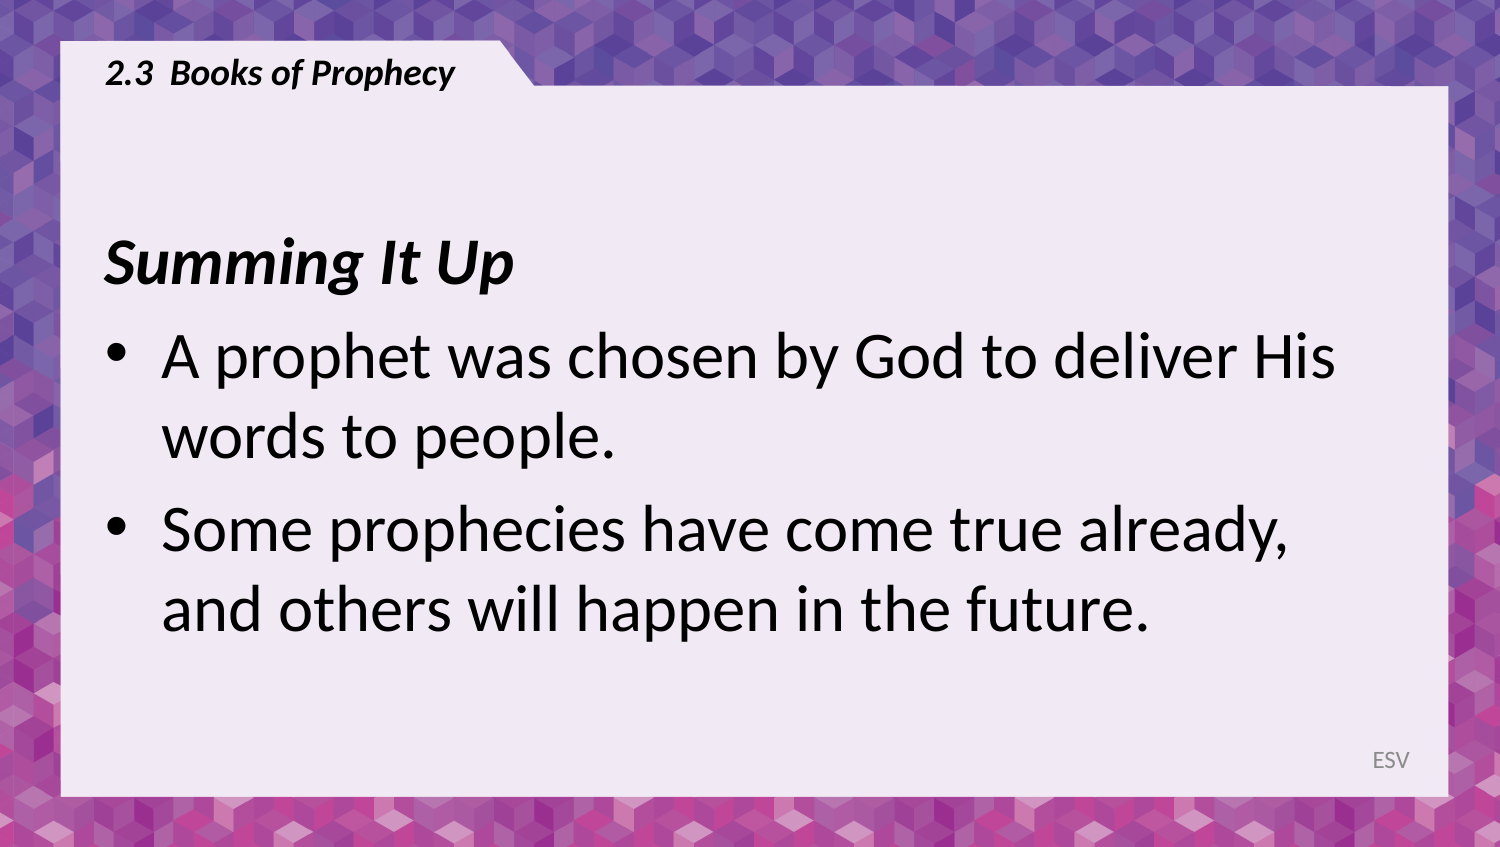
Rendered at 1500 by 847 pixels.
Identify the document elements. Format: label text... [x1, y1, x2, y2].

title 2.3 Books of Prophecy [89, 33, 1420, 108]
list Summing It Up A prophet was chosen by God to deliver His words to people. Some prophecies have come true already, and others will happen in the future. [89, 141, 1403, 722]
picture [0, 0, 1500, 847]
footer ESV [950, 736, 1425, 782]
